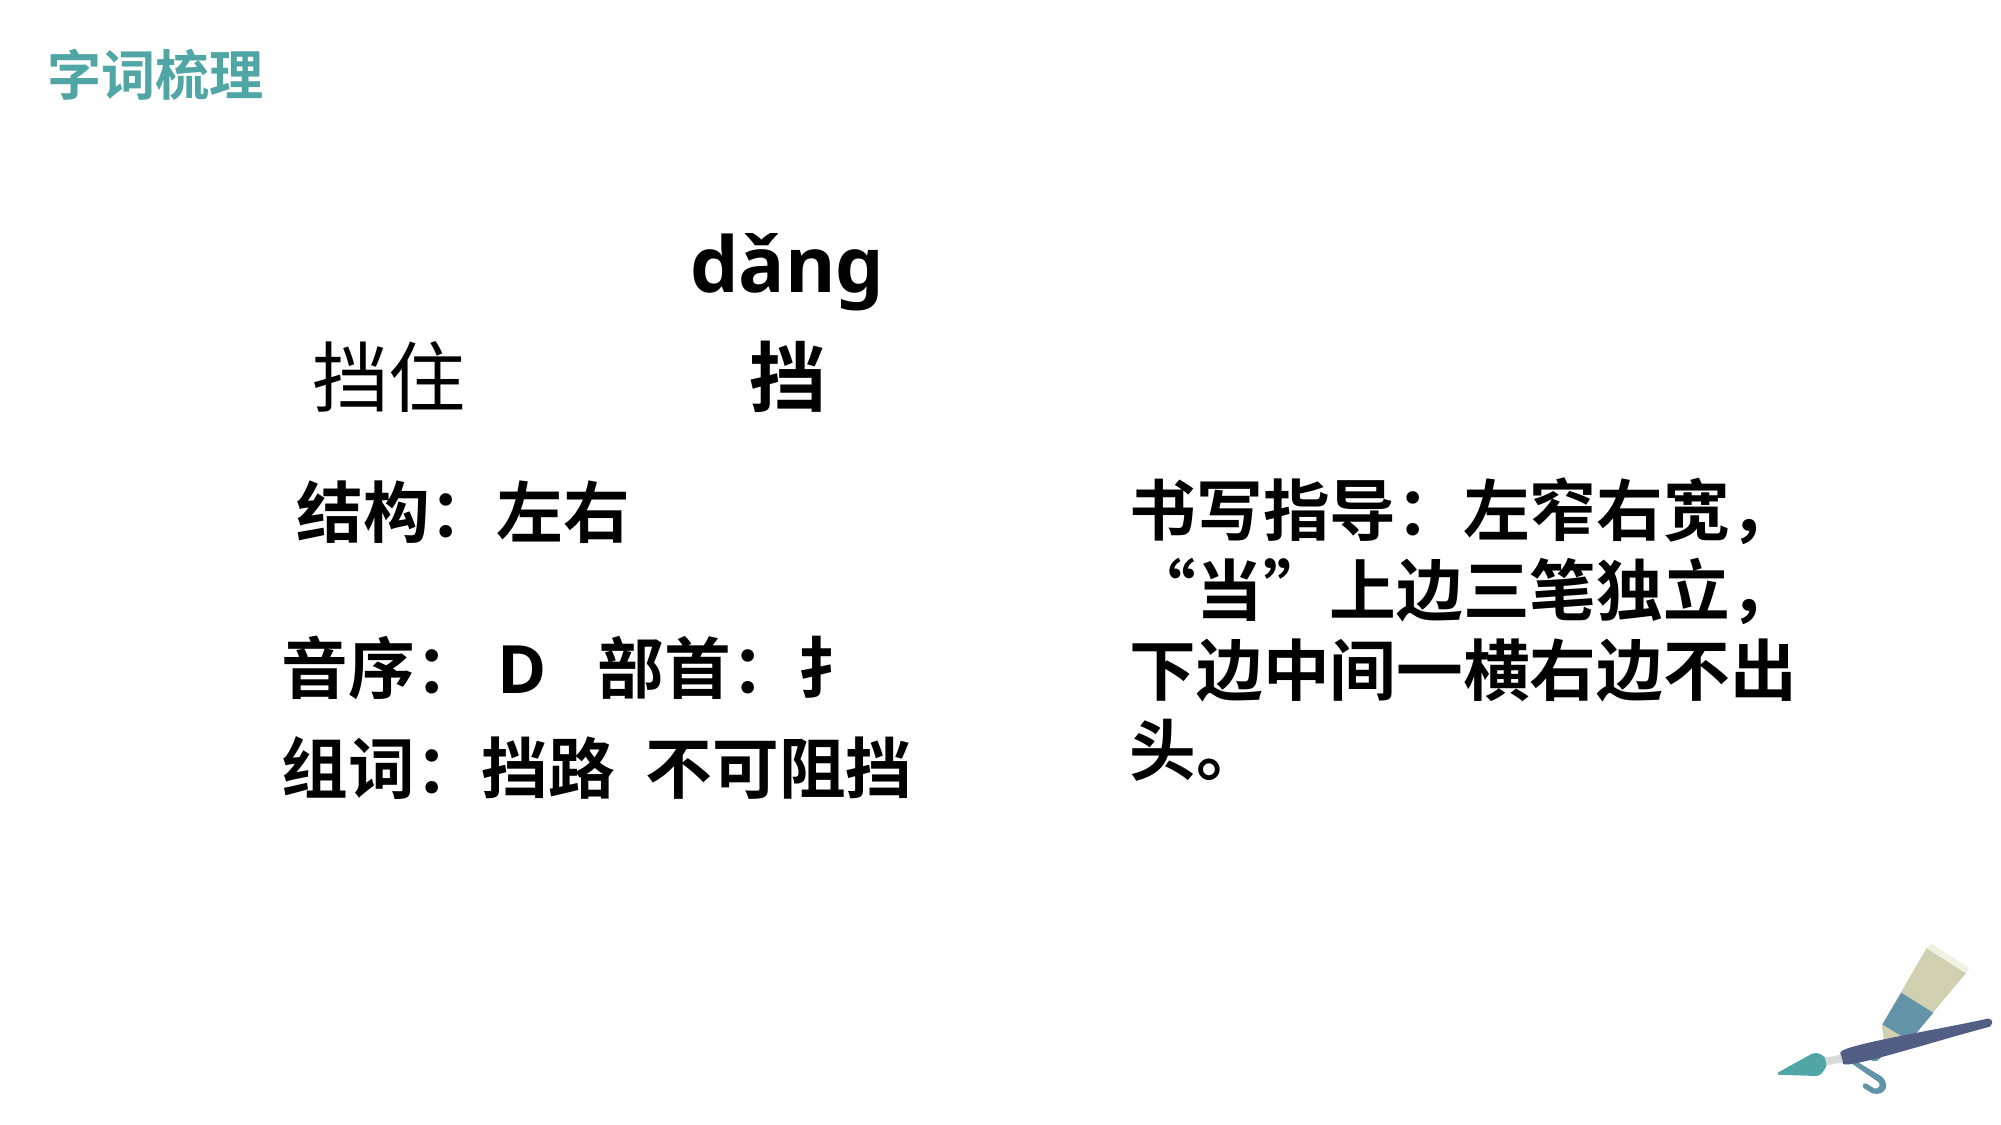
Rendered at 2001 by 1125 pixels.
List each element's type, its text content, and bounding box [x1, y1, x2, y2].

text_box 挡住 [292, 319, 662, 432]
text_box 字词梳理 [32, 33, 347, 114]
text_box 结构：左右 [276, 461, 789, 562]
text_box 书写指导：左窄右宽，“当”上边三笔独立，下边中间一横右边不出头。 [1108, 458, 1818, 799]
text_box 音序：D 部首：扌 [261, 616, 897, 717]
text_box dǎng [670, 204, 949, 318]
text_box 挡 [729, 319, 847, 432]
text_box 组词：挡路 不可阻挡 [261, 717, 1063, 818]
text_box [1811, 945, 1974, 1125]
